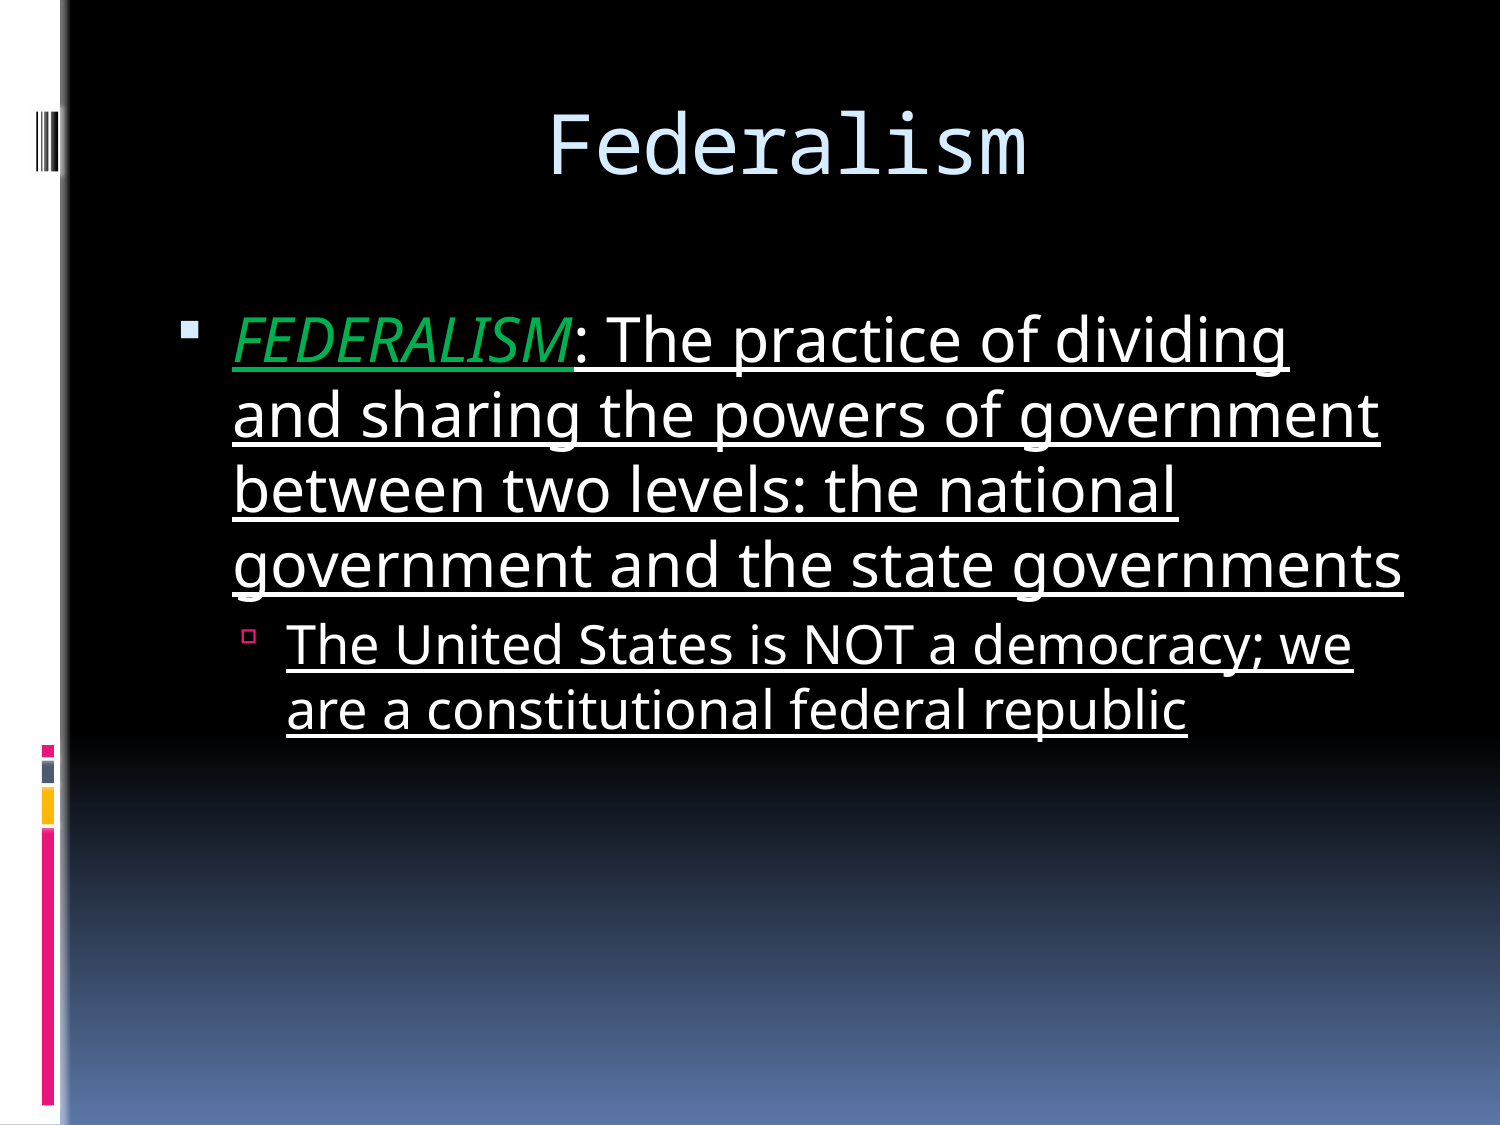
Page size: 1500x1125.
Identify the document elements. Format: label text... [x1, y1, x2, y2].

list FEDERALISM: The practice of dividing and sharing the powers of government between two levels: the national government and the state governments The United States is NOT a democracy; we are a constitutional federal republic [150, 292, 1425, 1043]
title Federalism [150, 83, 1425, 234]
